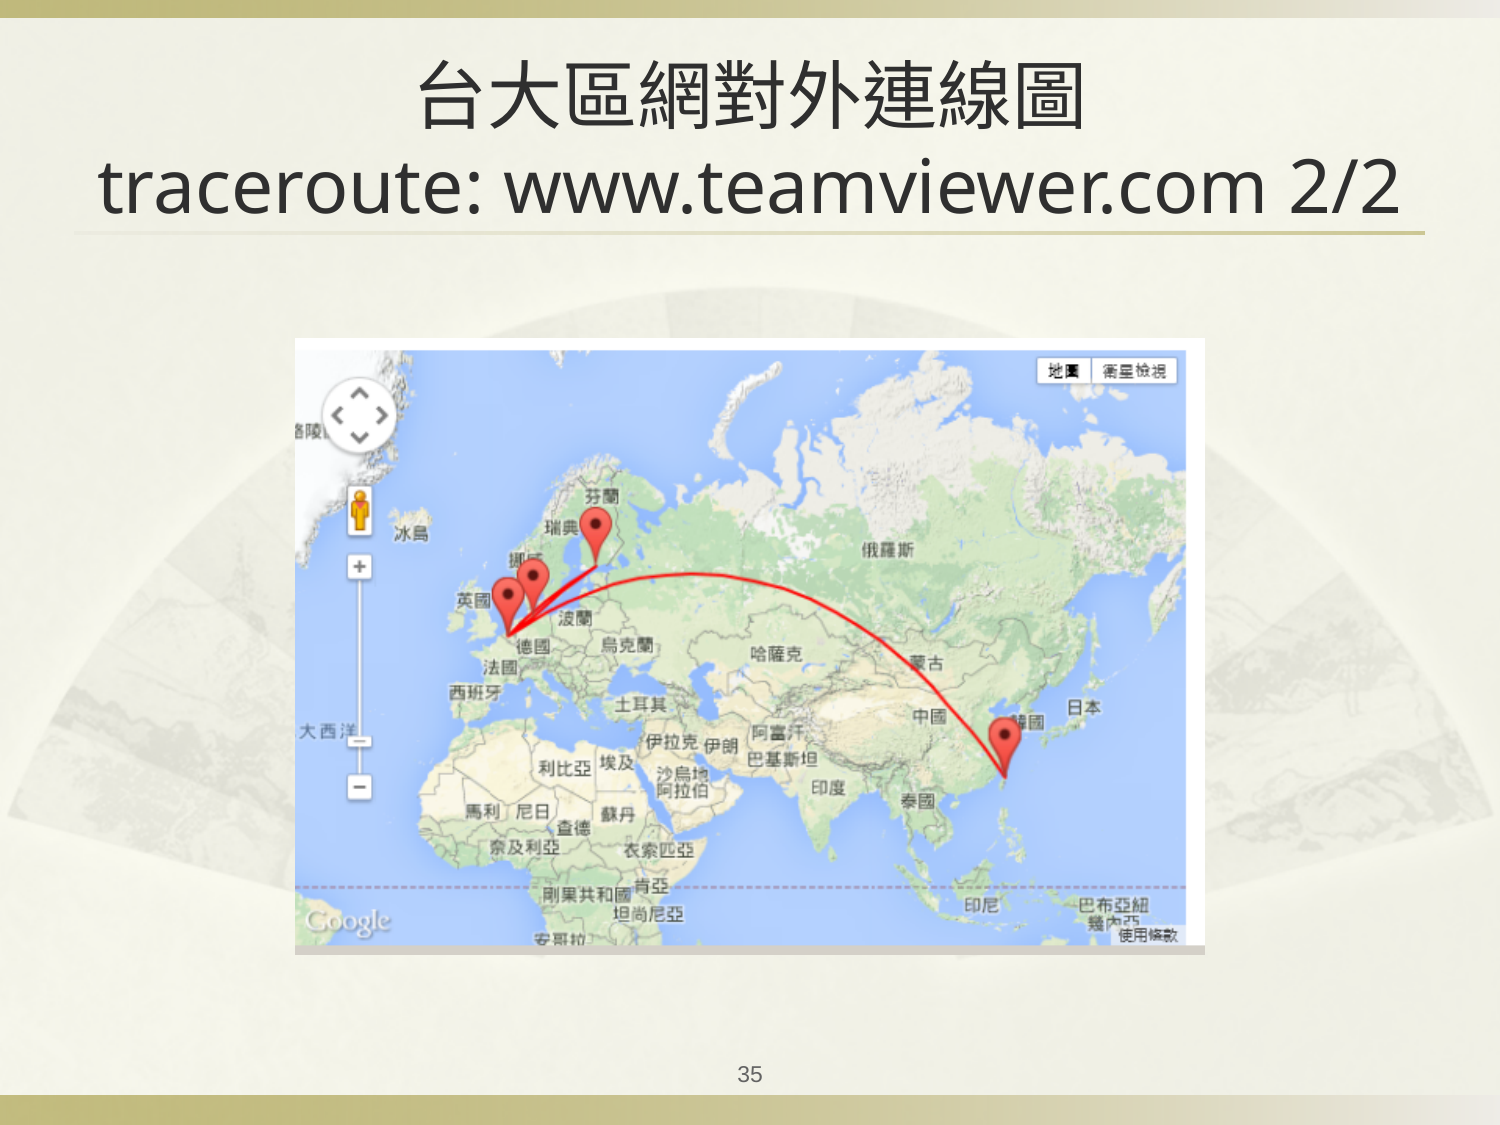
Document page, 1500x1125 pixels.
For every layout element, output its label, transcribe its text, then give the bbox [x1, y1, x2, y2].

title 台大區網對外連線圖 traceroute: www.teamviewer.com 2/2 [75, 45, 1425, 233]
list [294, 338, 1206, 956]
slide_number 35 [675, 1050, 825, 1097]
